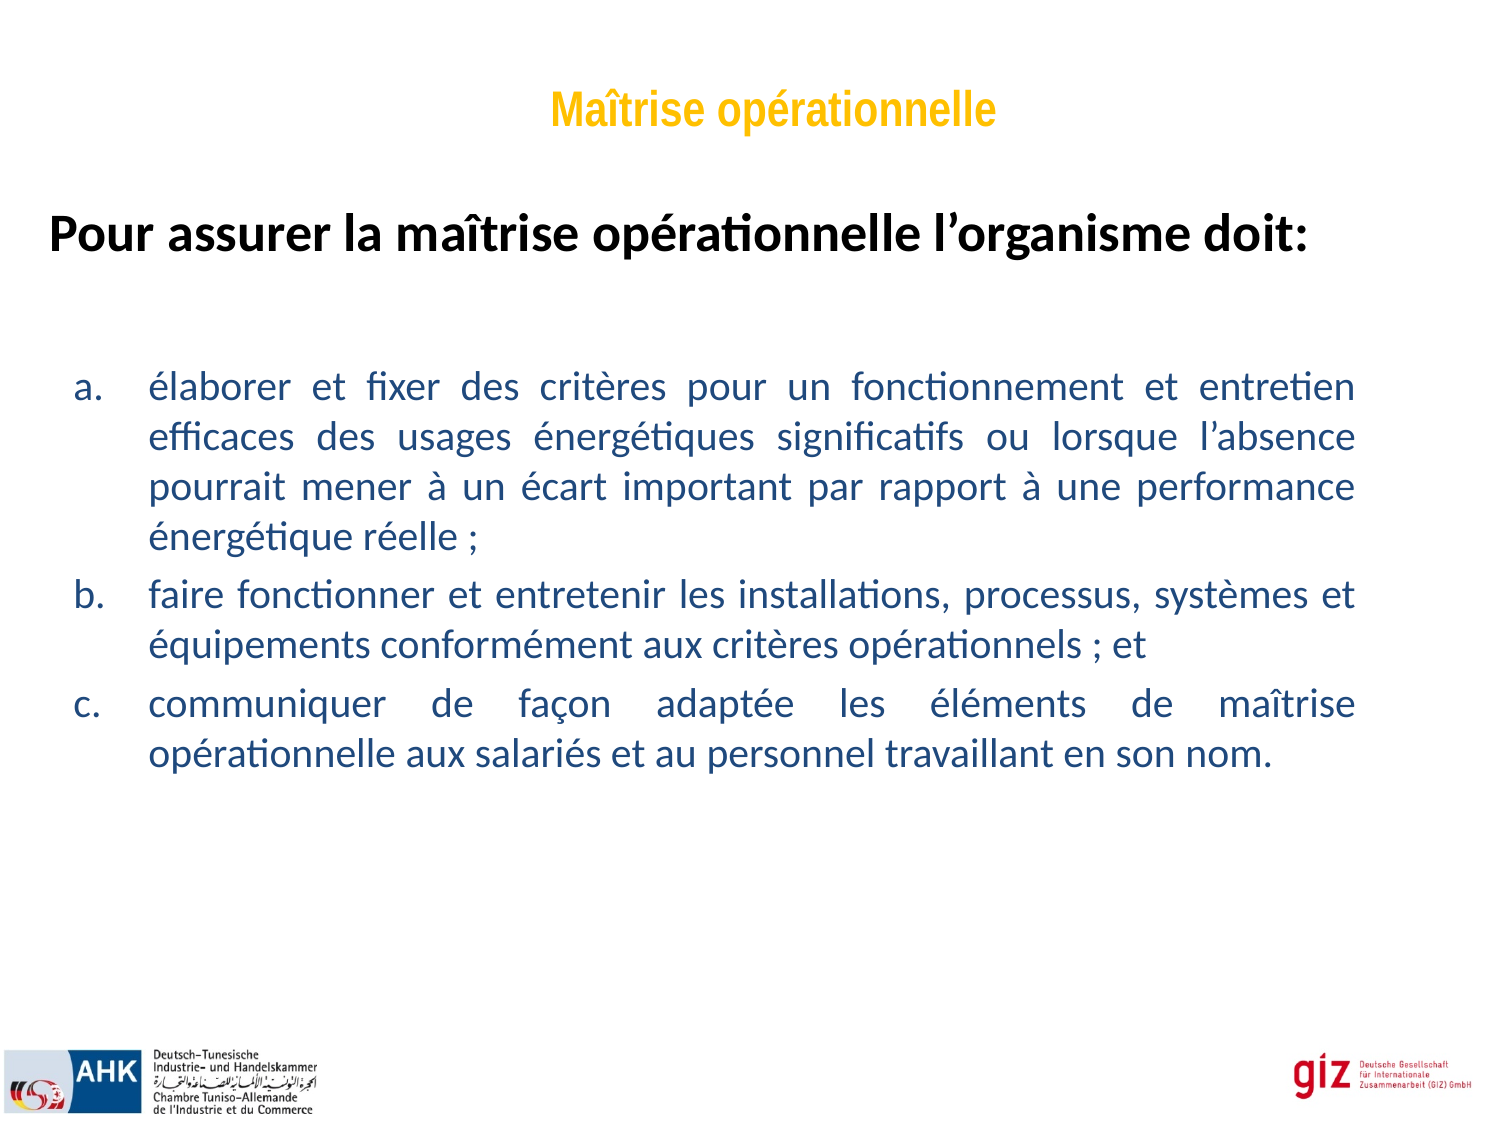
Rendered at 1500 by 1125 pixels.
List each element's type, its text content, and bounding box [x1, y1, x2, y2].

picture [1275, 1031, 1500, 1125]
picture [3, 1049, 317, 1114]
text_box Pour assurer la maîtrise opérationnelle l’organisme doit: [35, 113, 1400, 313]
text_box élaborer et fixer des critères pour un fonctionnement et entretien efficaces des usages énergétiques significatifs ou lorsque l’absence pourrait mener à un écart important par rapport à une performance énergétique réelle ; faire fonctionner et entretenir les installations, processus, systèmes et équipements conformément aux critères opérationnels ; et communiquer de façon adaptée les éléments de maîtrise opérationnelle aux salariés et au personnel travaillant en son nom. [58, 351, 1372, 1067]
title Maîtrise opérationnelle [396, 62, 1152, 113]
